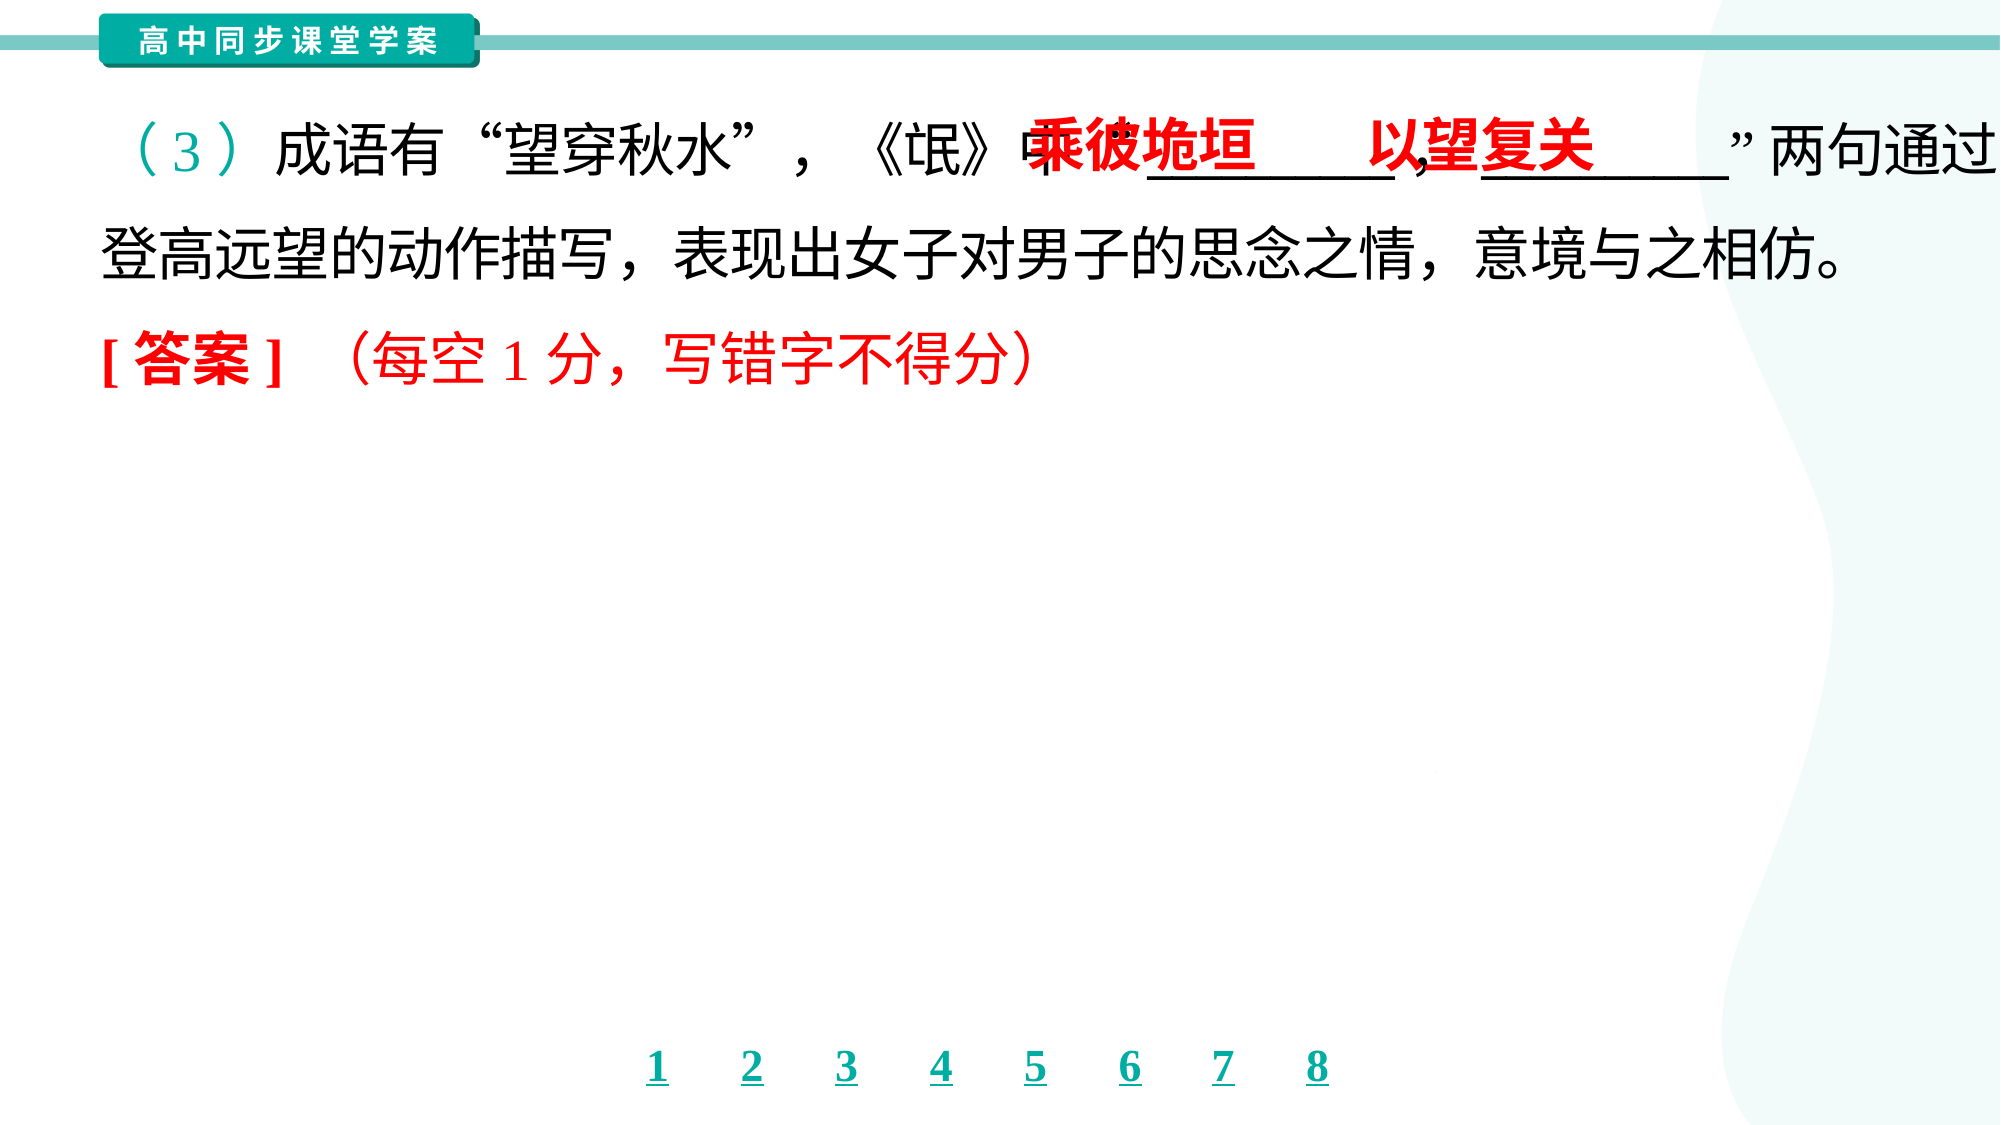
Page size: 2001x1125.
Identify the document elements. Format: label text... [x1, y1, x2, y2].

text_box （3）成语有“望穿秋水”，《氓》中“__________，__________”两句通过 登高远望的动作描写，表现出女子对男子的思念之情，意境与之相仿。 [100, 76, 1899, 276]
text_box 以望复关 [1344, 71, 1617, 166]
text_box [答案] （每空1分，写错字不得分） [100, 287, 1899, 381]
text_box 乘彼垝垣 [1006, 71, 1278, 166]
picture [0, 0, 2000, 1125]
